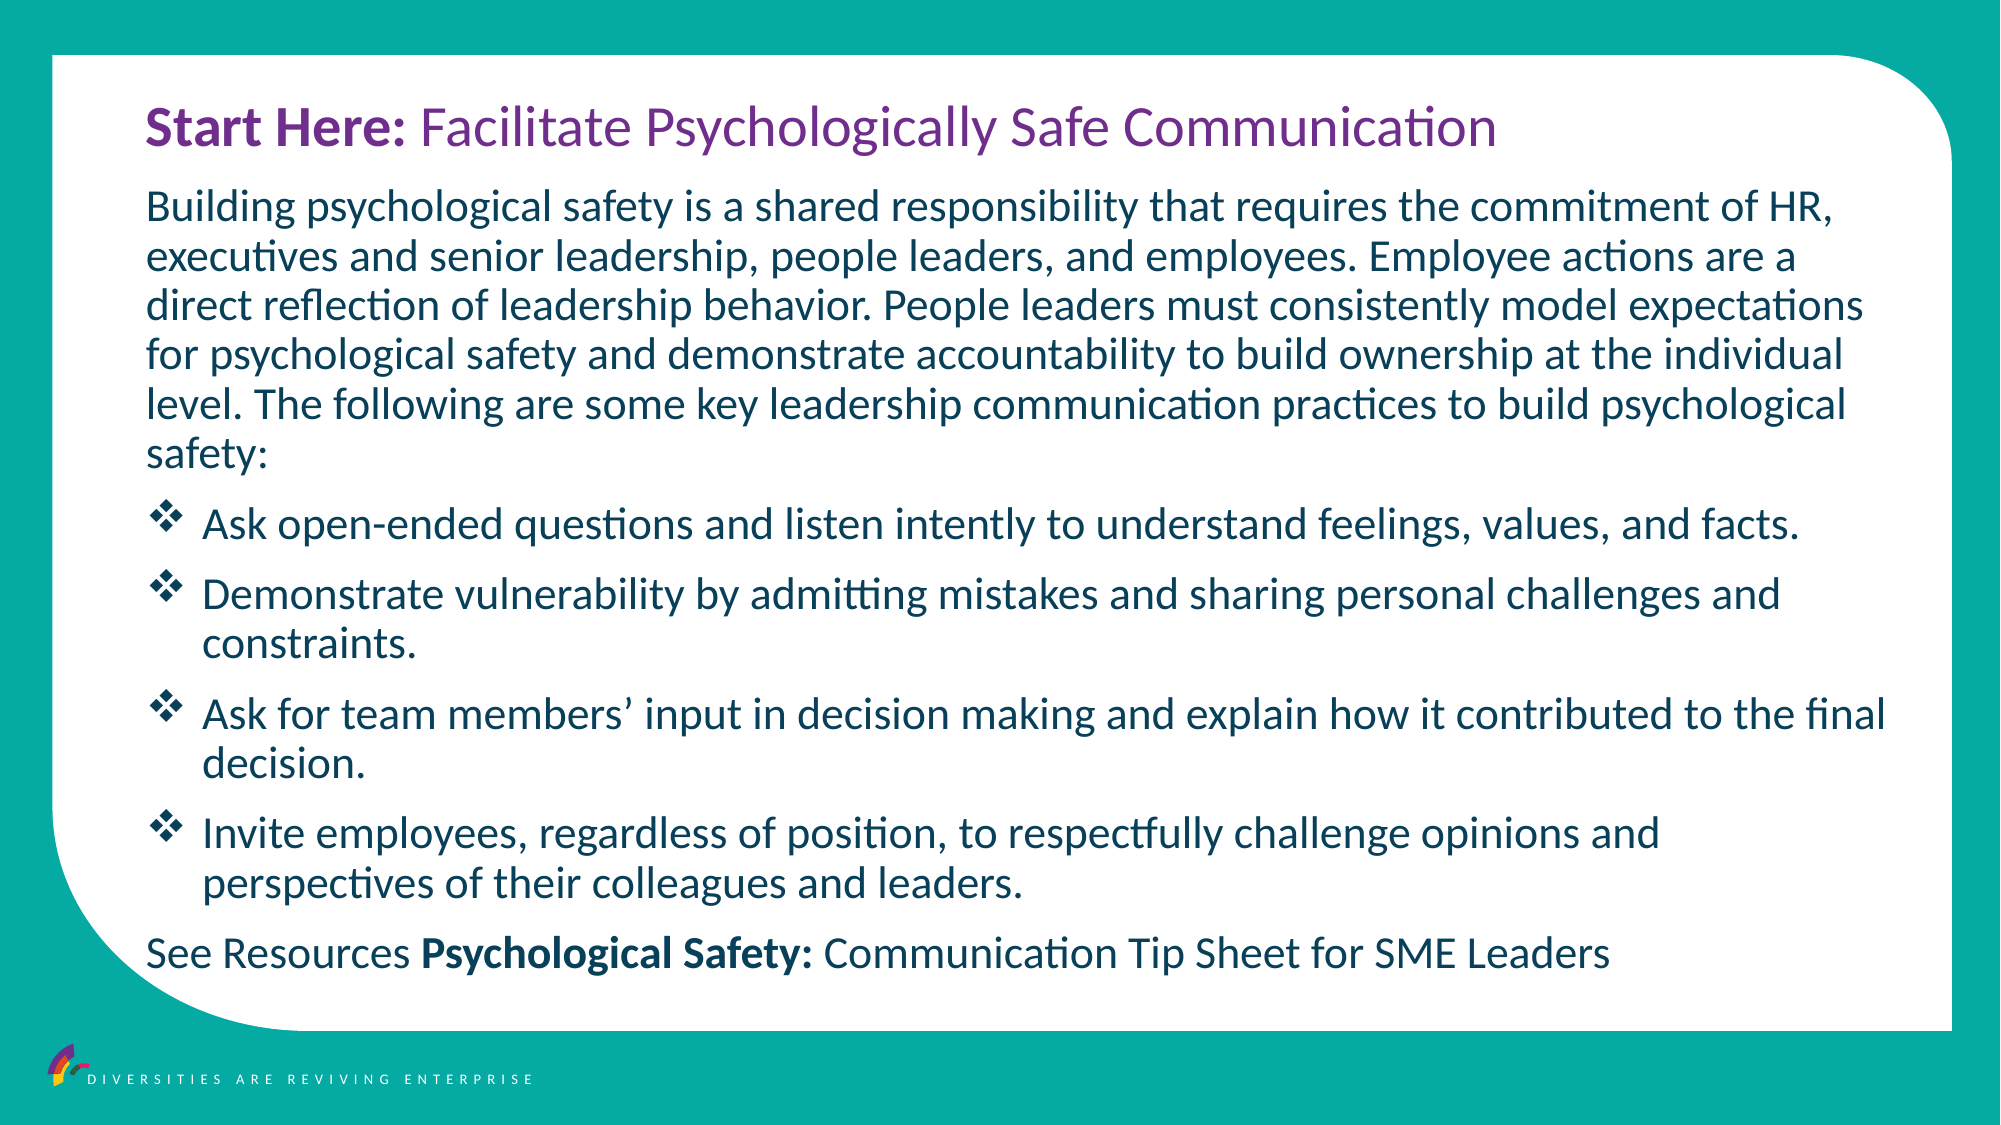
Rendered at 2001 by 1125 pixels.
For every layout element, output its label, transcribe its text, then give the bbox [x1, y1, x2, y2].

list Building psychological safety is a shared responsibility that requires the commitment of HR, executives and senior leadership, people leaders, and employees. Employee actions are a direct reflection of leadership behavior. People leaders must consistently model expectations for psychological safety and demonstrate accountability to build ownership at the individual level. The following are some key leadership communication practices to build psychological safety: Ask open-ended questions and listen intently to understand feelings, values, and facts. Demonstrate vulnerability by admitting mistakes and sharing personal challenges and constraints. Ask for team members’ input in decision making and explain how it contributed to the final decision. Invite employees, regardless of position, to respectfully challenge opinions and perspectives of their colleagues and leaders. See Resources Psychological Safety: Communication Tip Sheet for SME Leaders [130, 174, 1910, 807]
list Start Here: Facilitate Psychologically Safe Communication [130, 88, 1869, 221]
